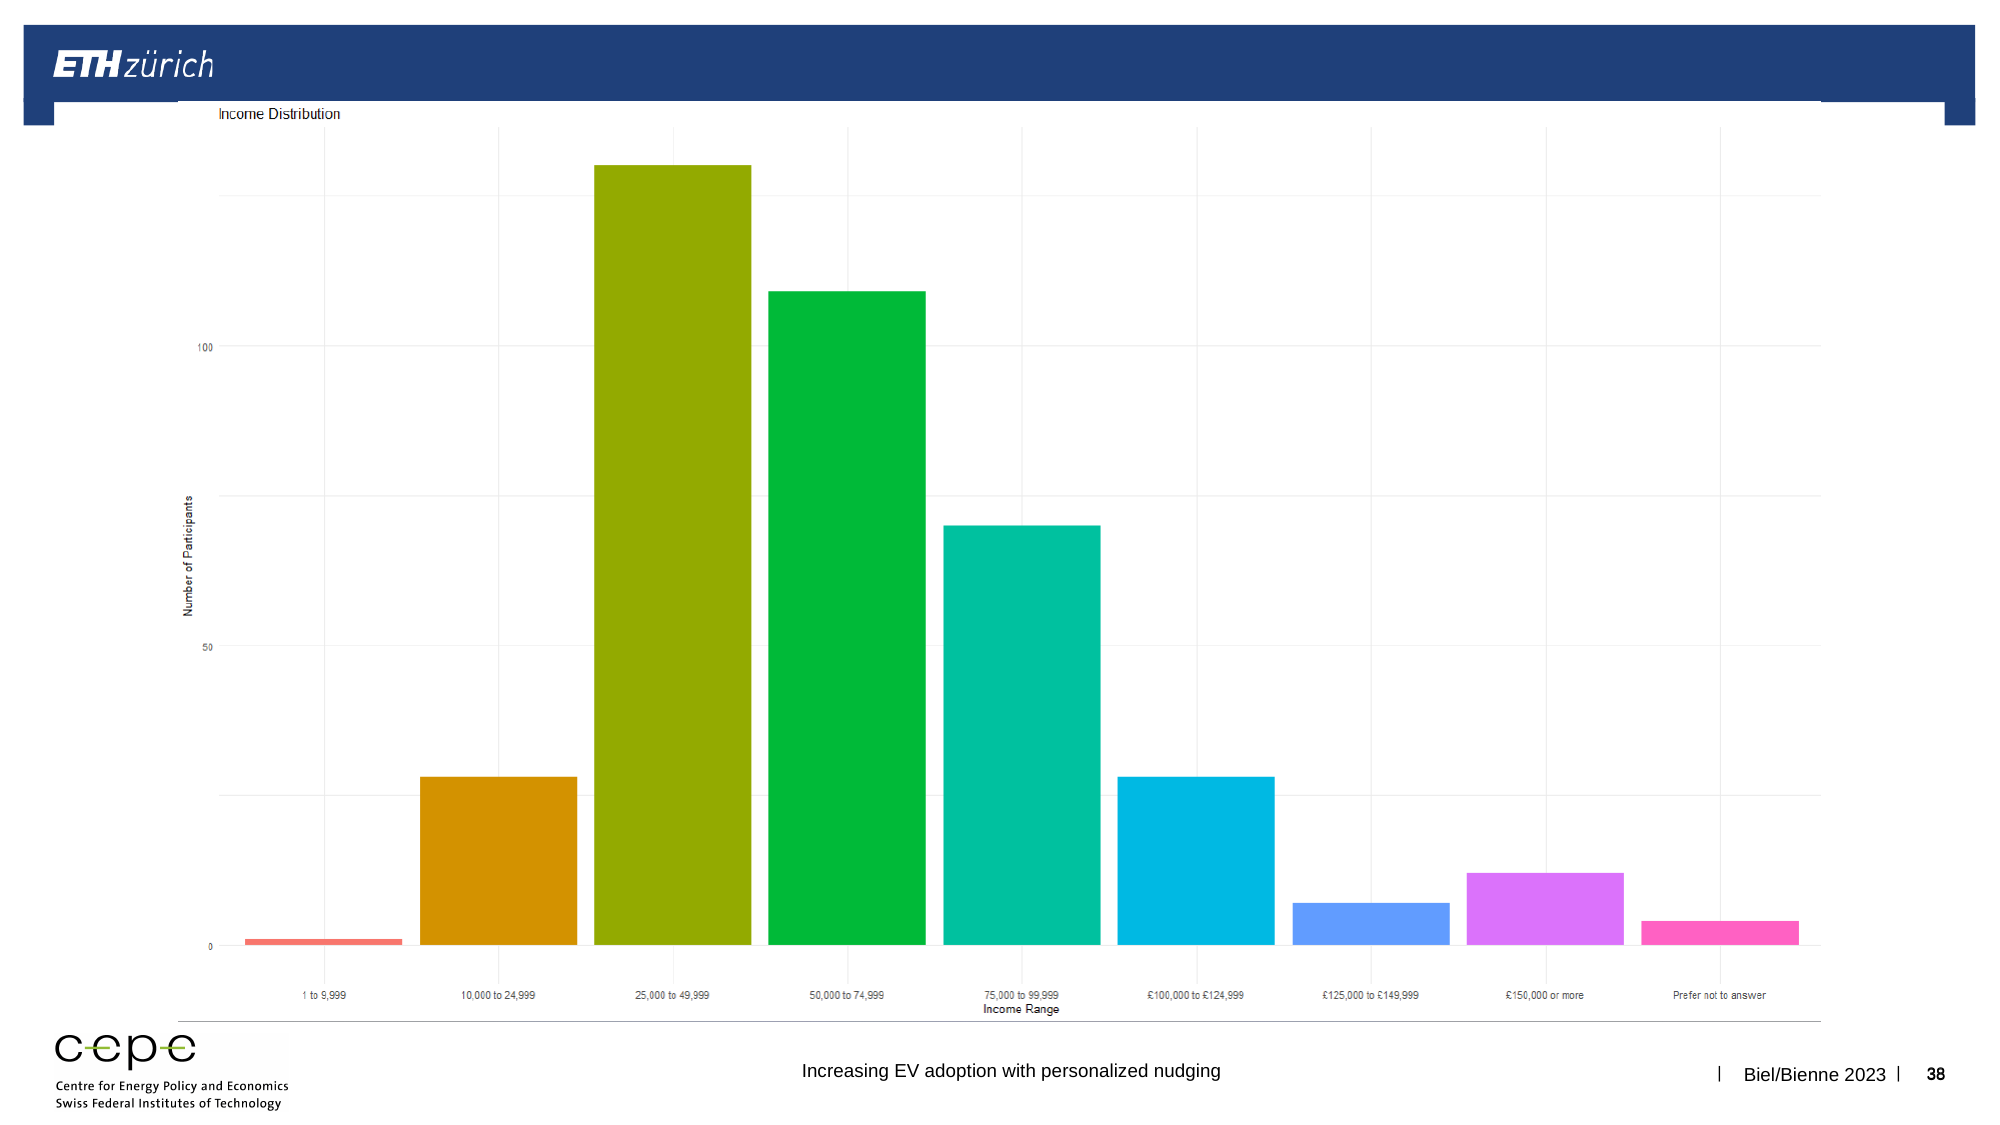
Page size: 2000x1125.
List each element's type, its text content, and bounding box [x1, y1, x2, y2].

picture [54, 1033, 289, 1112]
text_box Biel/Bienne 2023 [1728, 1054, 1906, 1125]
text_box Increasing EV adoption with personalized nudging [787, 1051, 1709, 1125]
picture [177, 101, 1822, 1022]
text_box 38 [1906, 1034, 1966, 1112]
